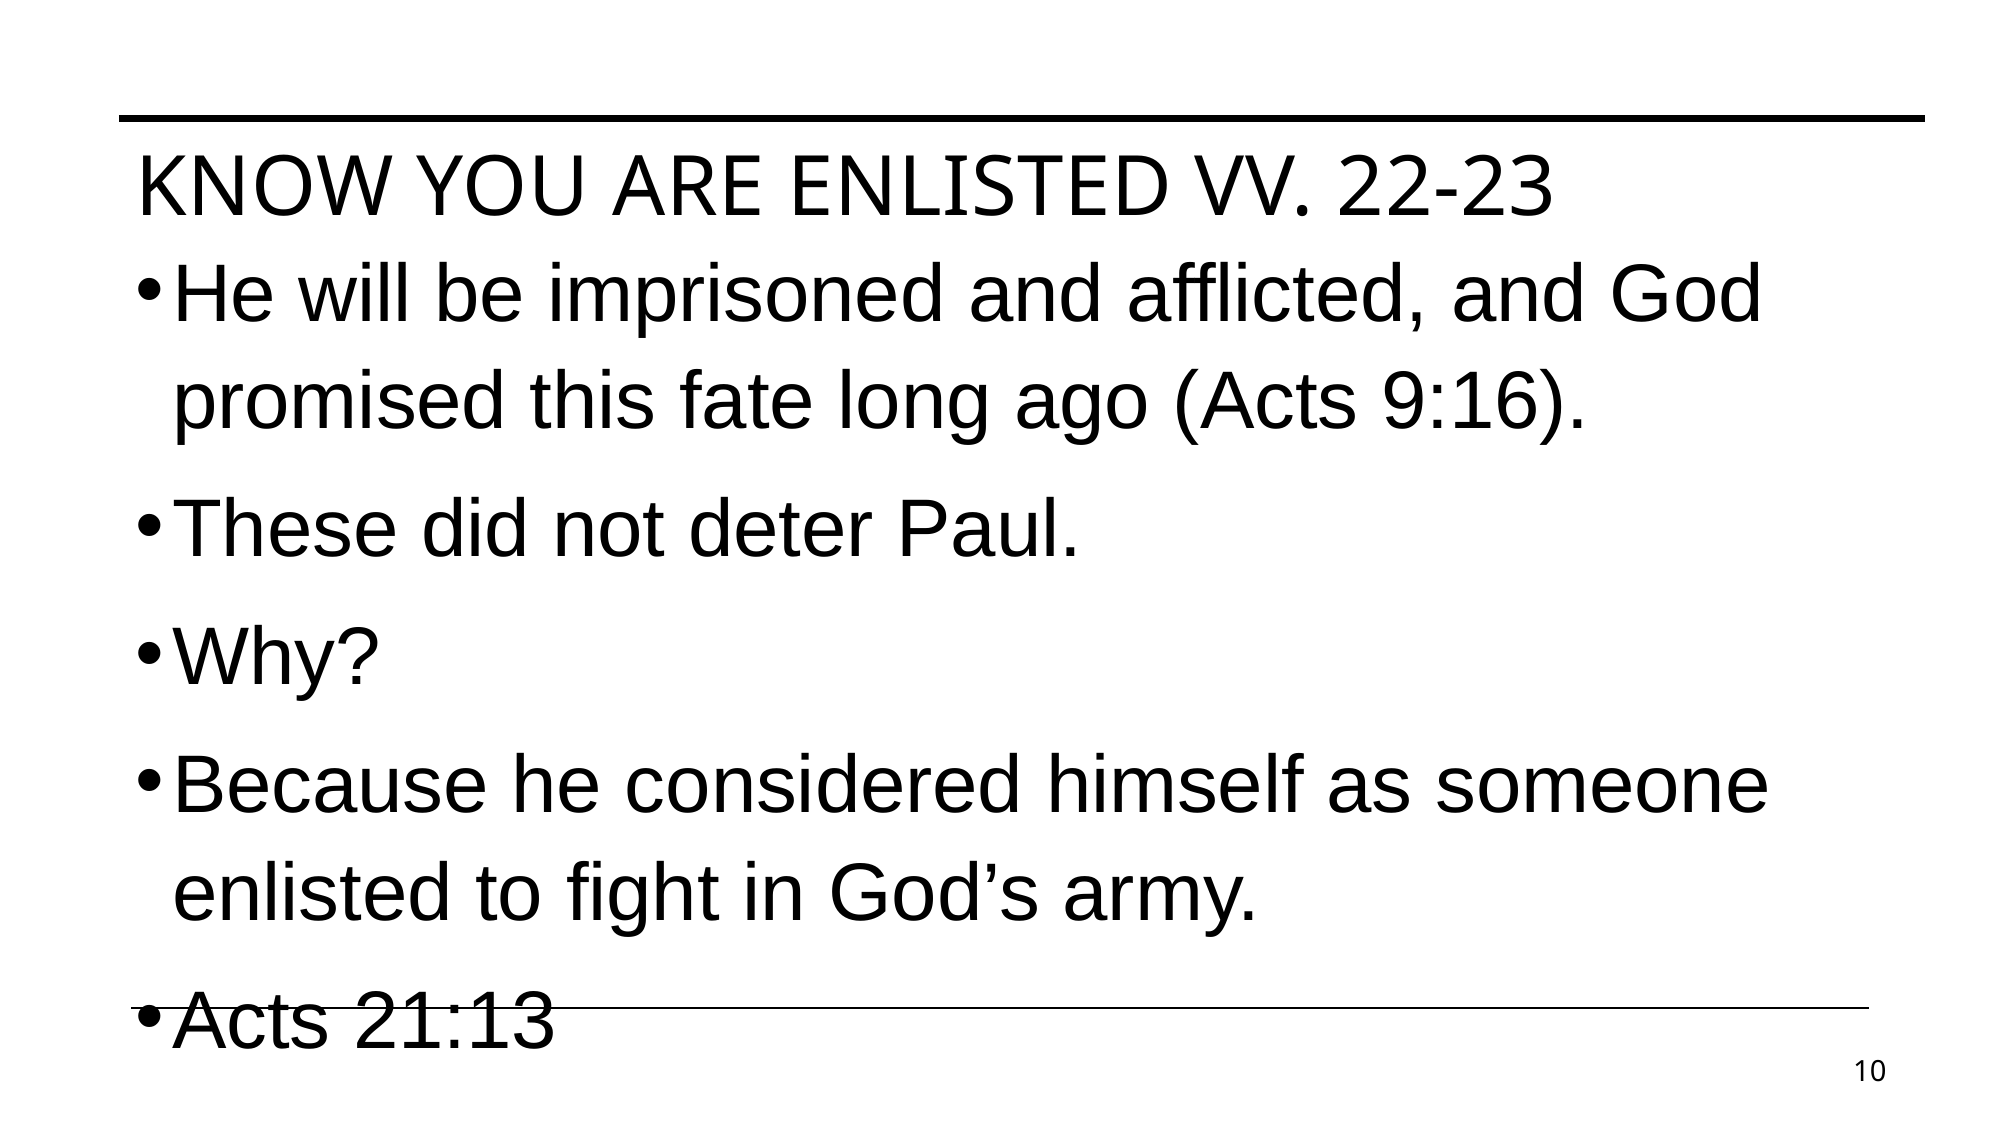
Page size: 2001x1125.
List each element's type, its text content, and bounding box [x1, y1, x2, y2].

list He will be imprisoned and afflicted, and God promised this fate long ago (Acts 9:16). These did not deter Paul. Why? Because he considered himself as someone enlisted to fight in God’s army. Acts 21:13 [120, 222, 1964, 1073]
title Know you are enlisted vv. 22-23 [120, 124, 1925, 222]
slide_number 10 [1791, 1042, 1902, 1103]
